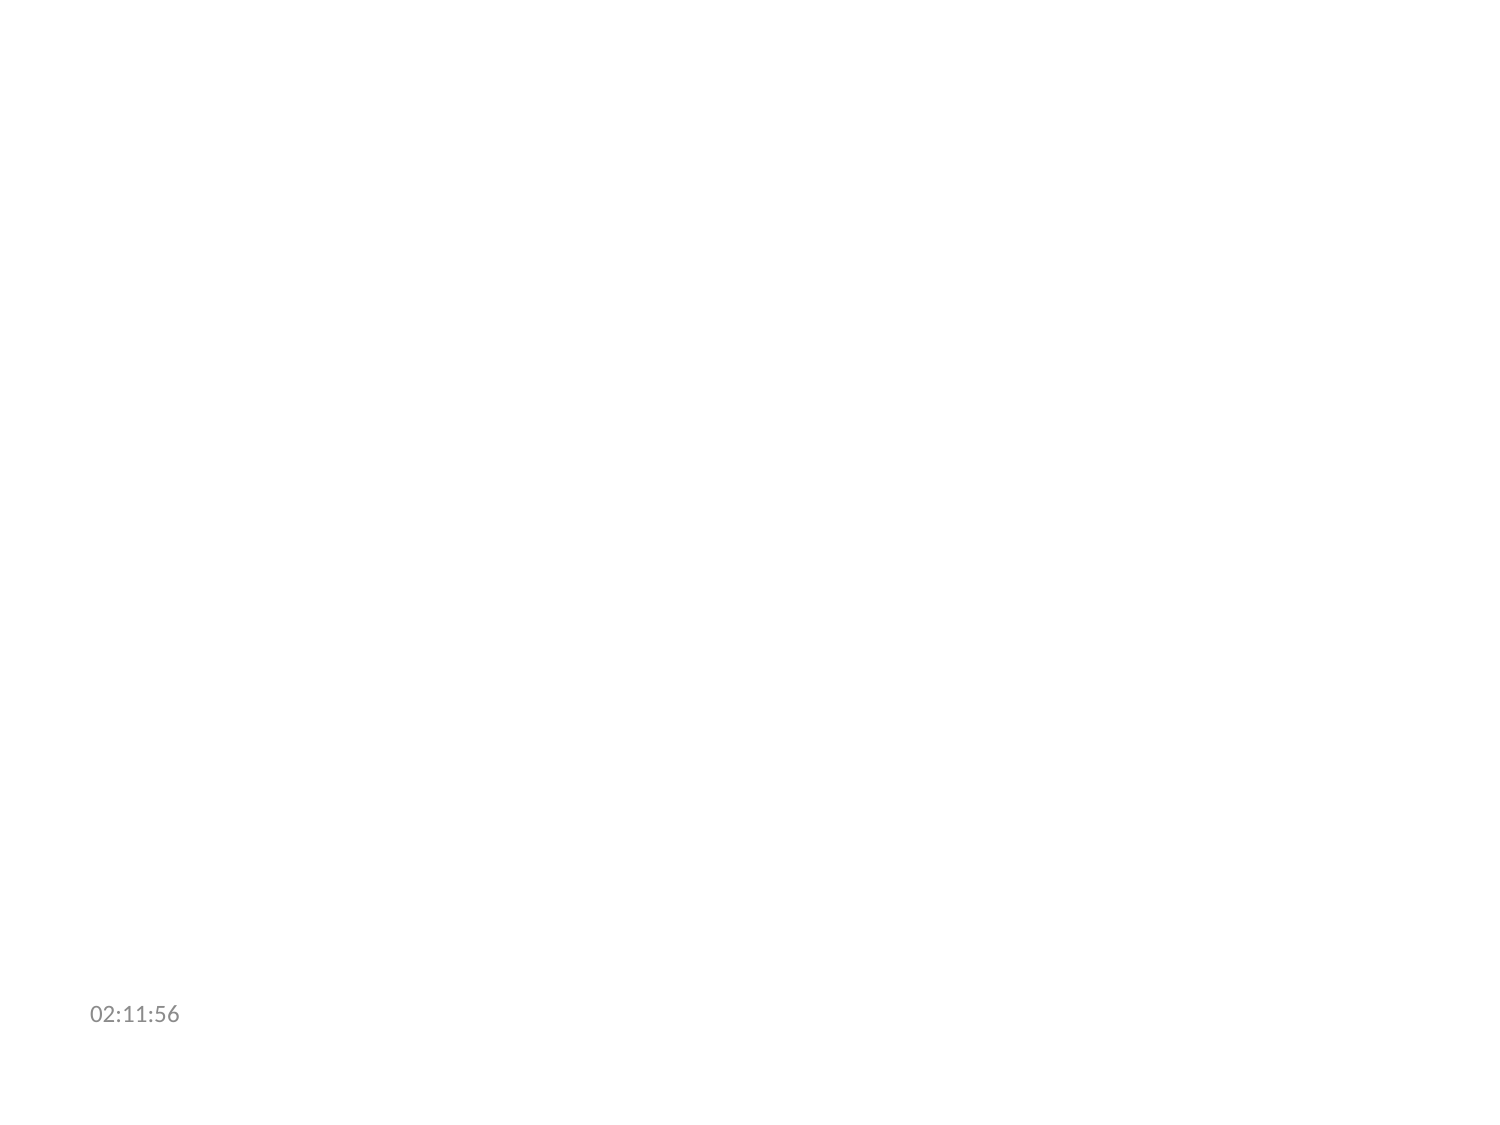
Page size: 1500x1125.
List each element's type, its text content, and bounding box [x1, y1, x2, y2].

text_box 15:35:09 [75, 982, 425, 1043]
